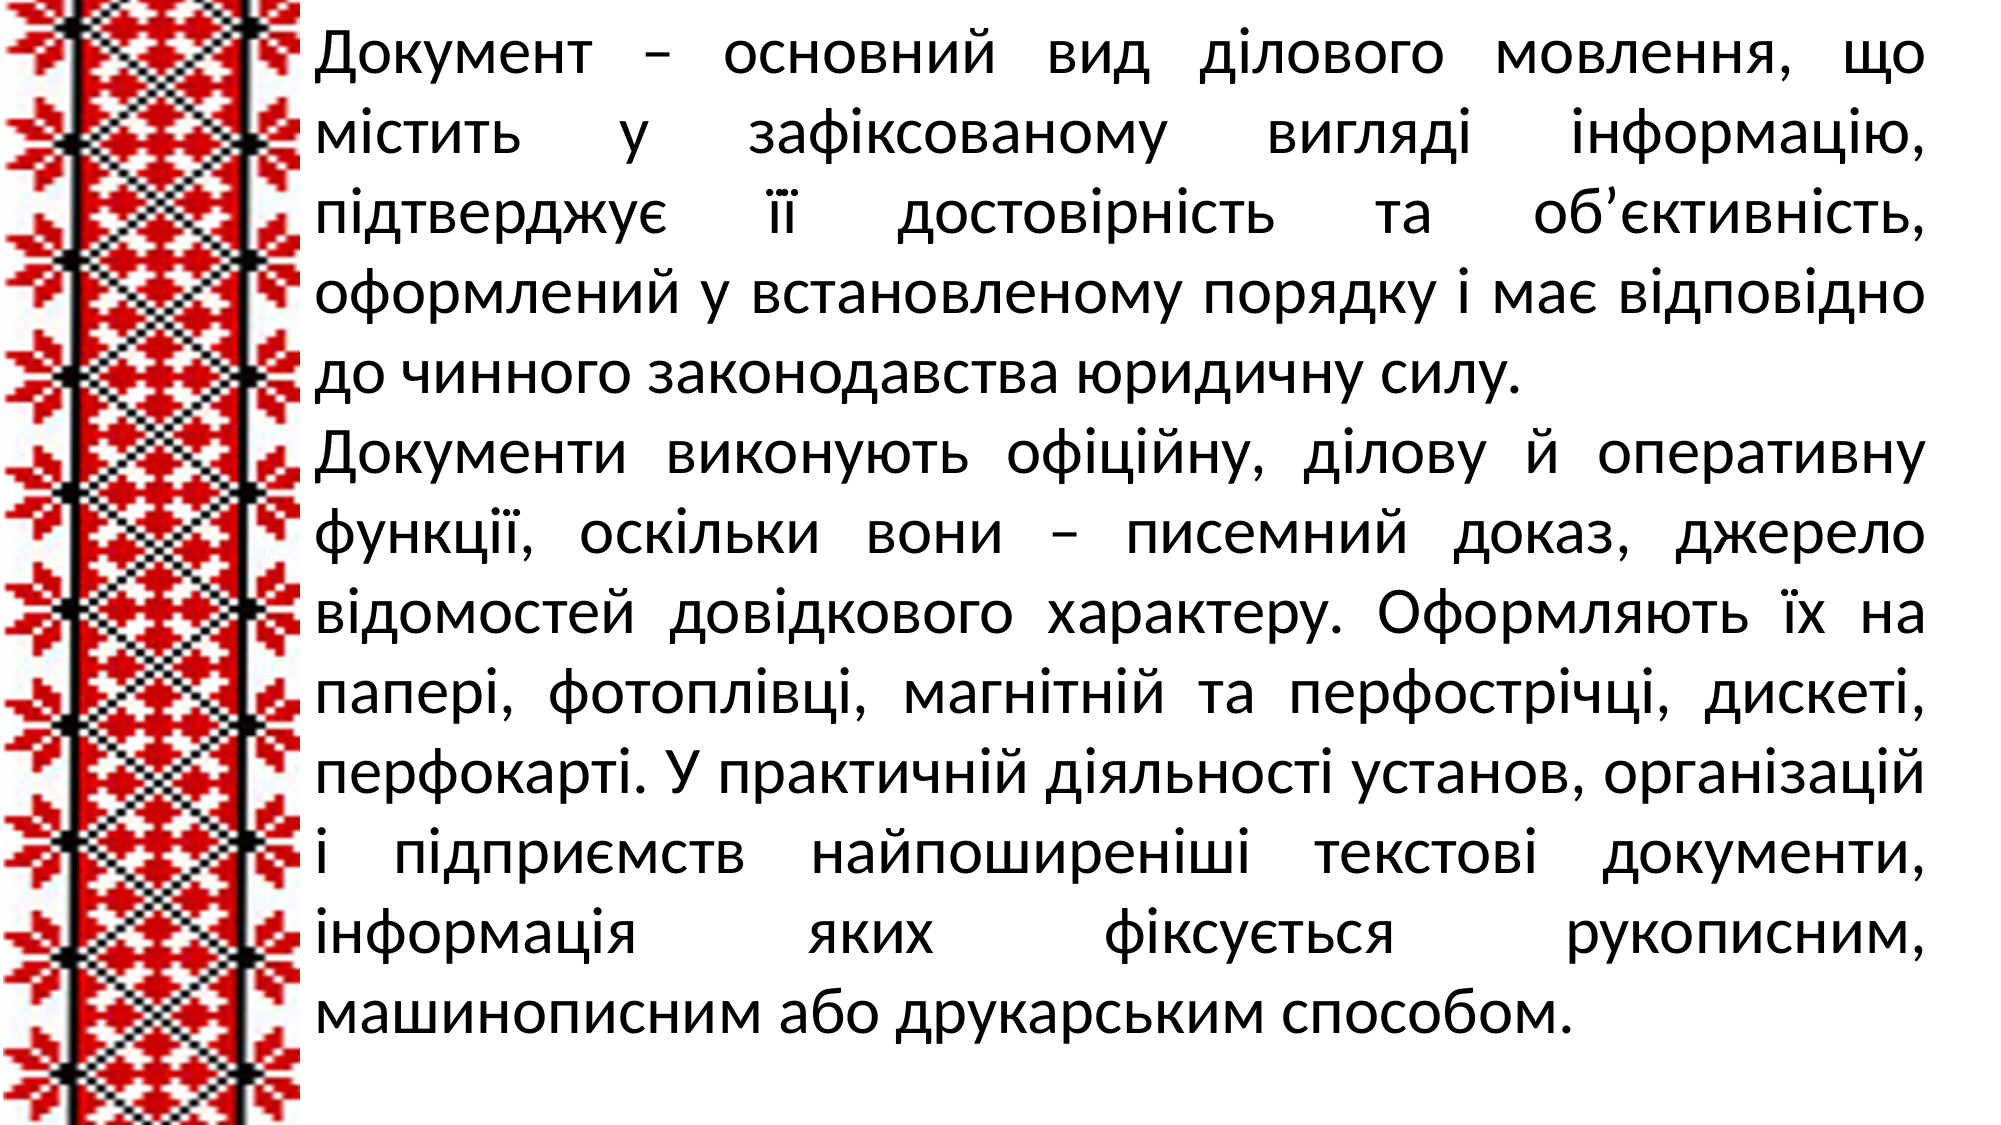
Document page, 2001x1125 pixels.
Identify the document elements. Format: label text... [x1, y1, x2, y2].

text_box Документ – основний вид ділового мовлення, що містить у зафіксованому вигляді інформацію, підтверджує її достовірність та об’єктивність, оформлений у встановленому порядку і має відповідно до чинного законодавства юридичну силу. Документи виконують офіційну, ділову й оперативну функції, оскільки вони – писемний доказ, джерело відомостей довідкового характеру. Оформляють їх на папері, фотоплівці, магнітній та перфострічці, дискеті, перфокарті. У практичній діяльності установ, організацій і підприємств найпоширеніші текстові документи, інформація яких фіксується рукописним, машинописним або друкарським способом. [300, 0, 1944, 1055]
picture [3, 0, 300, 1125]
